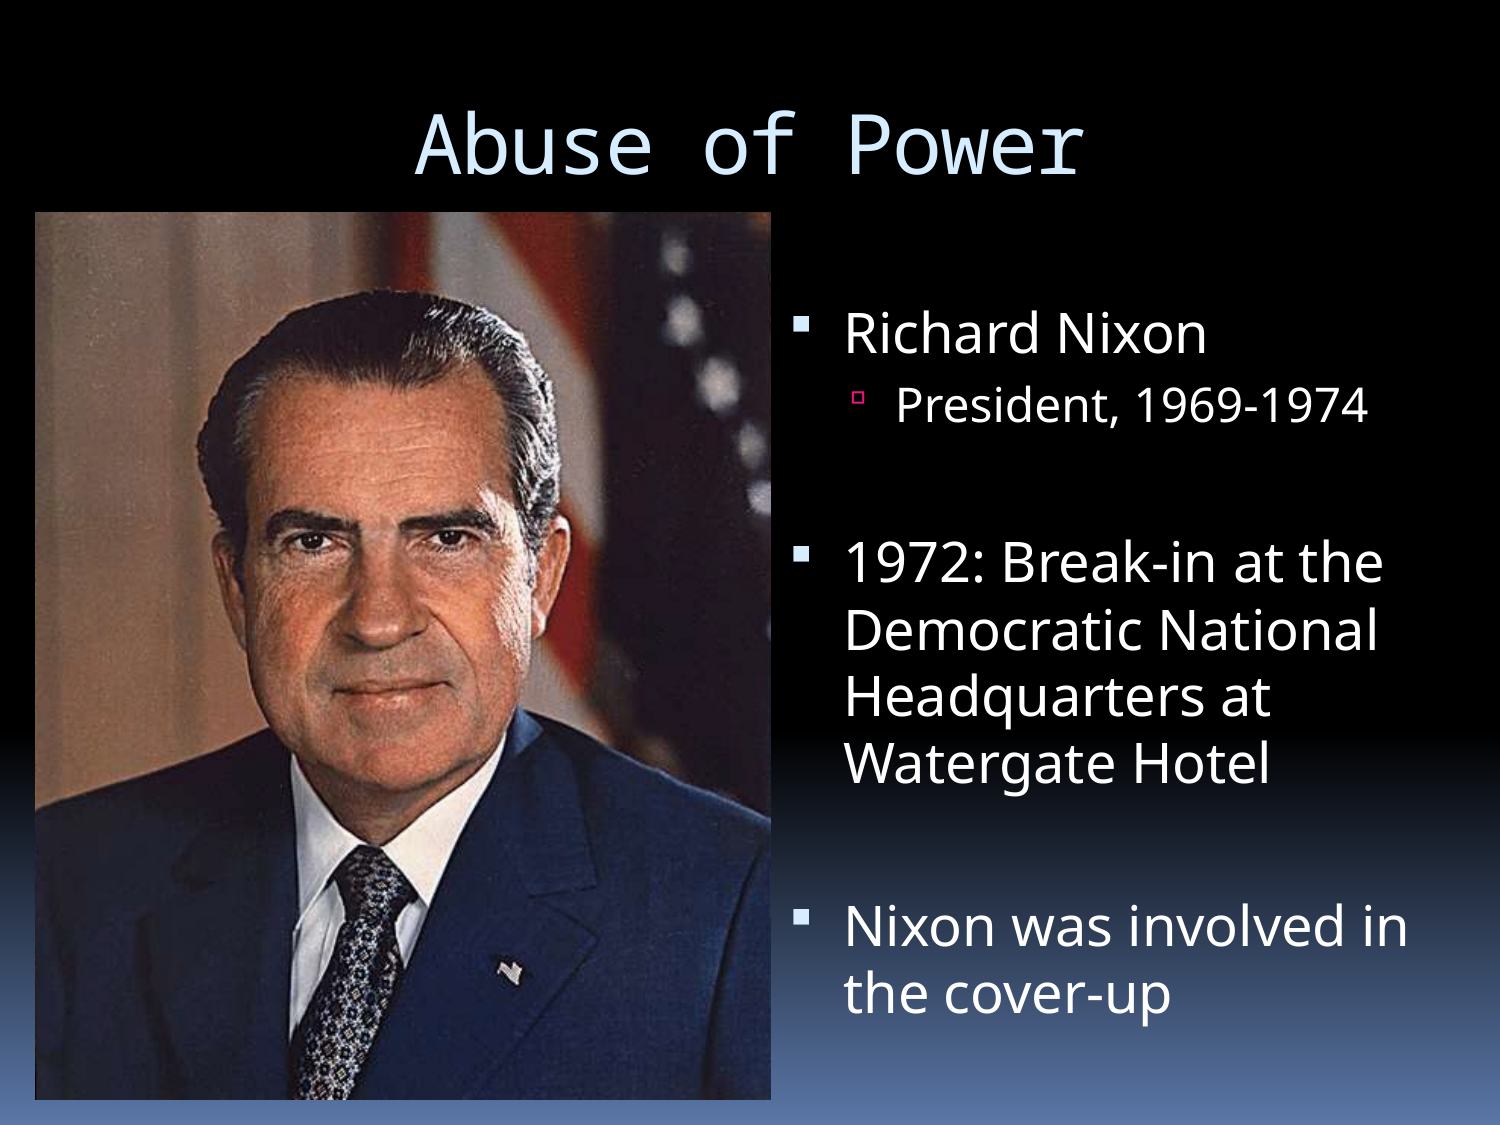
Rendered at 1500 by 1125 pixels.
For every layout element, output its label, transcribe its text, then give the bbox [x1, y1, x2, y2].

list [34, 211, 772, 1101]
title Abuse of Power [75, 83, 1425, 234]
list Richard Nixon President, 1969-1974 1972: Break-in at the Democratic National Headquarters at Watergate Hotel Nixon was involved in the cover-up [782, 290, 1427, 1033]
